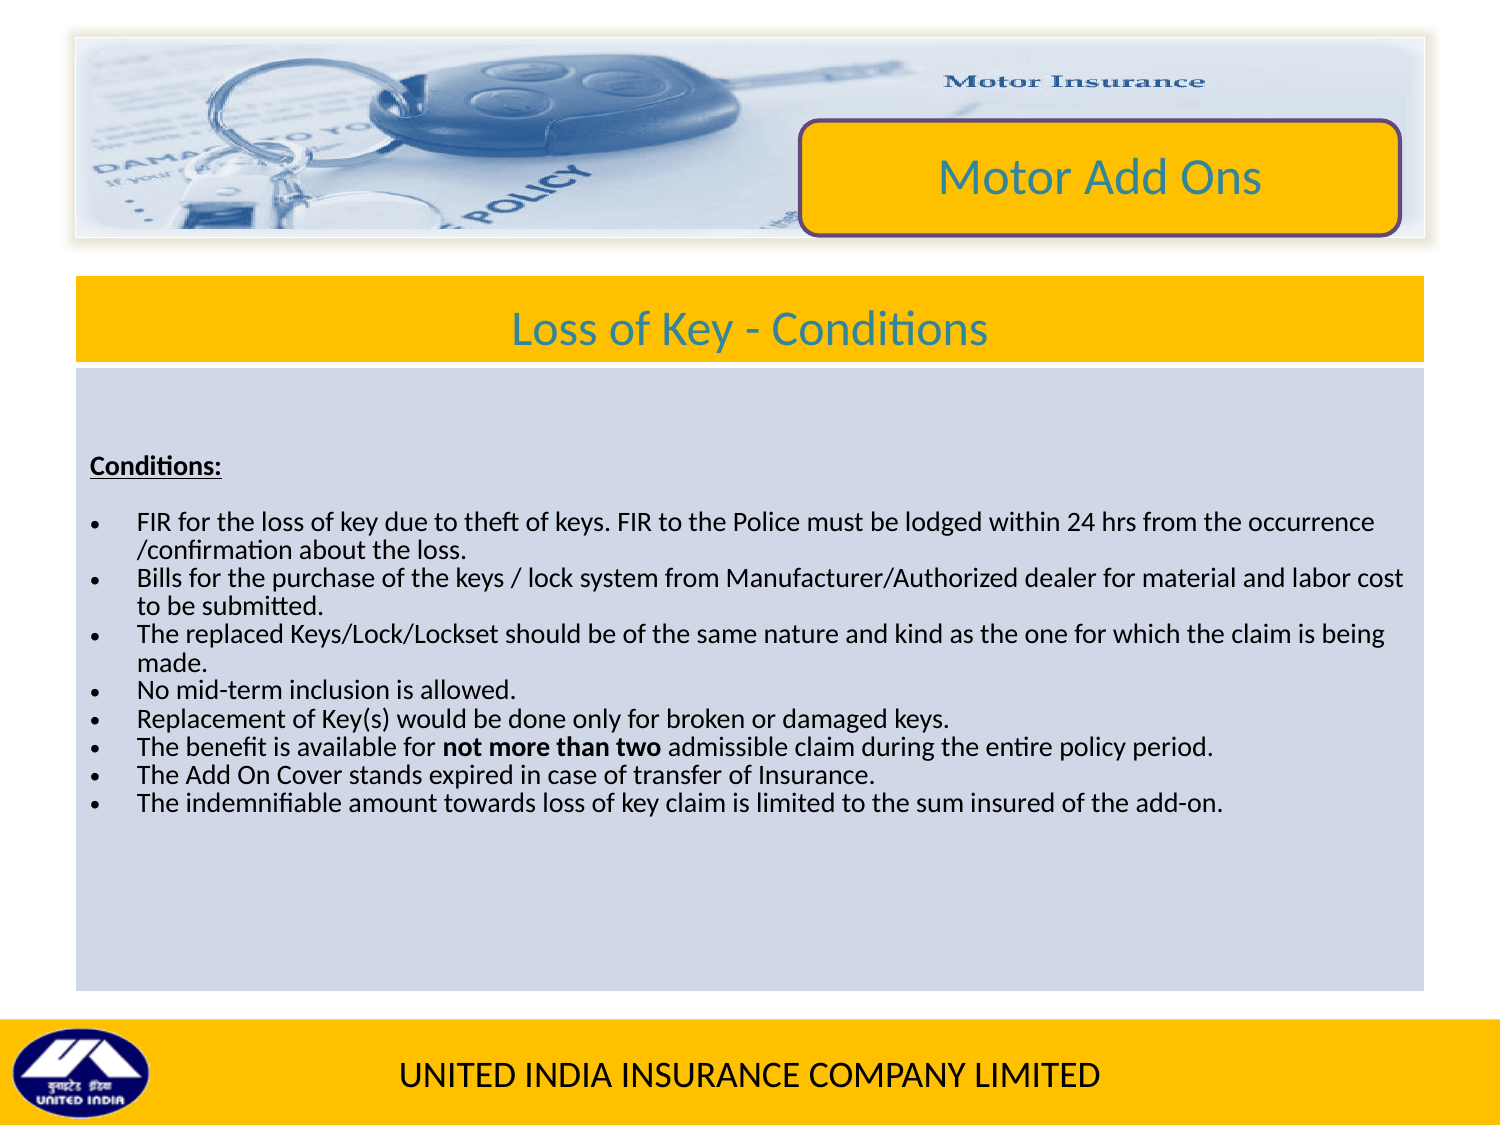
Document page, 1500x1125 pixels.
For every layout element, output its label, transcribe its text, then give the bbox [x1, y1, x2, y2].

table_header Loss of Key - Conditions [76, 276, 1424, 362]
picture [74, 37, 1426, 238]
text_box UNITED INDIA INSURANCE COMPANY LIMITED [0, 1019, 1500, 1125]
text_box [799, 120, 1401, 236]
picture [11, 1027, 153, 1119]
table_cell Conditions: FIR for the loss of key due to theft of keys. FIR to the Police must be lodged within 24 hrs from the occurrence /confirmation about the loss. Bills for the purchase of the keys / lock system from Manufacturer/Authorized dealer for material and labor cost to be submitted. The replaced Keys/Lock/Lockset should be of the same nature and kind as the one for which the claim is being made. No mid-term inclusion is allowed. Replacement of Key(s) would be done only for broken or damaged keys. The benefit is available for not more than two admissible claim during the entire policy period. The Add On Cover stands expired in case of transfer of Insurance. The indemnifiable amount towards loss of key claim is limited to the sum insured of the add-on. [76, 368, 1424, 991]
